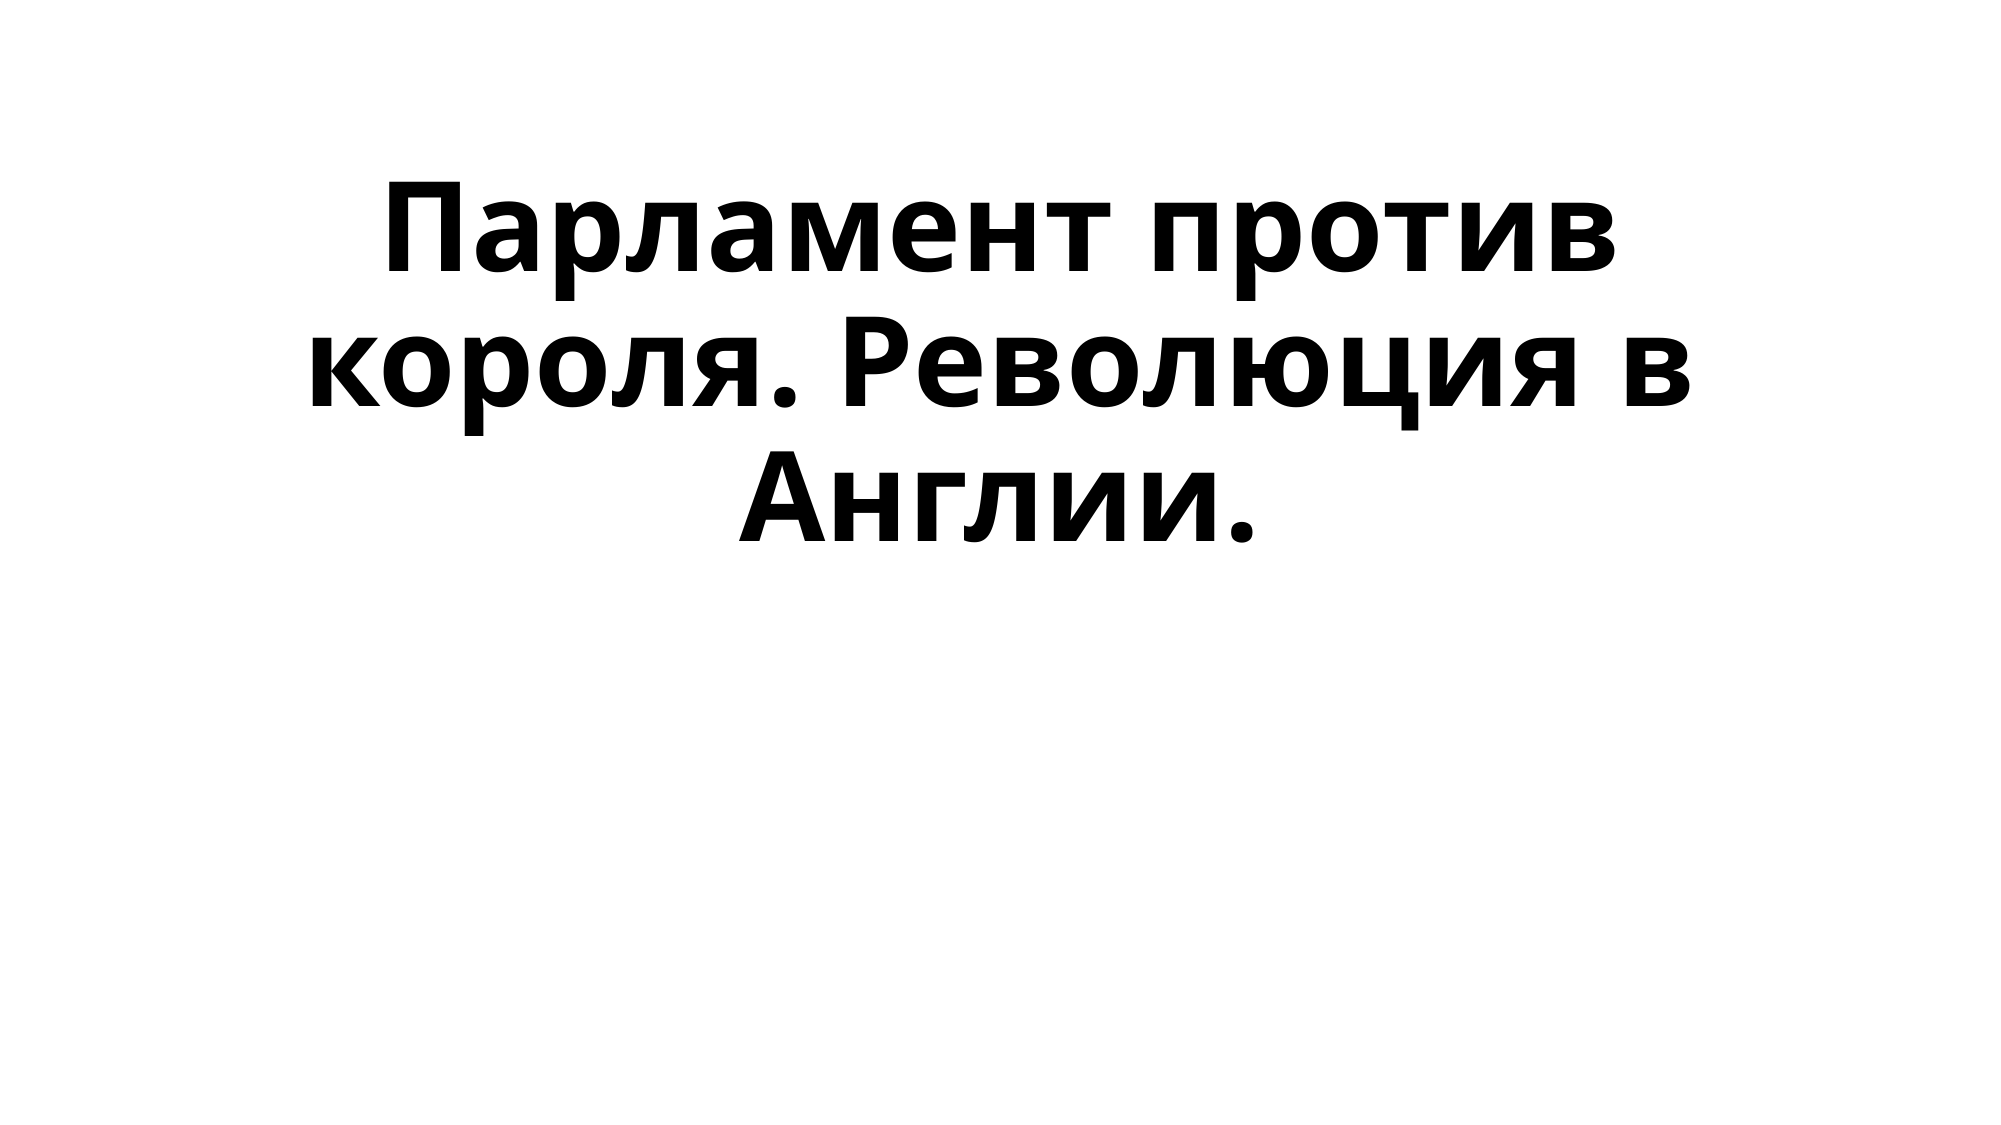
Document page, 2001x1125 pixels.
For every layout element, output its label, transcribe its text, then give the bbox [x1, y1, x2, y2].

title Парламент против короля. Революция в Англии. [249, 184, 1750, 576]
